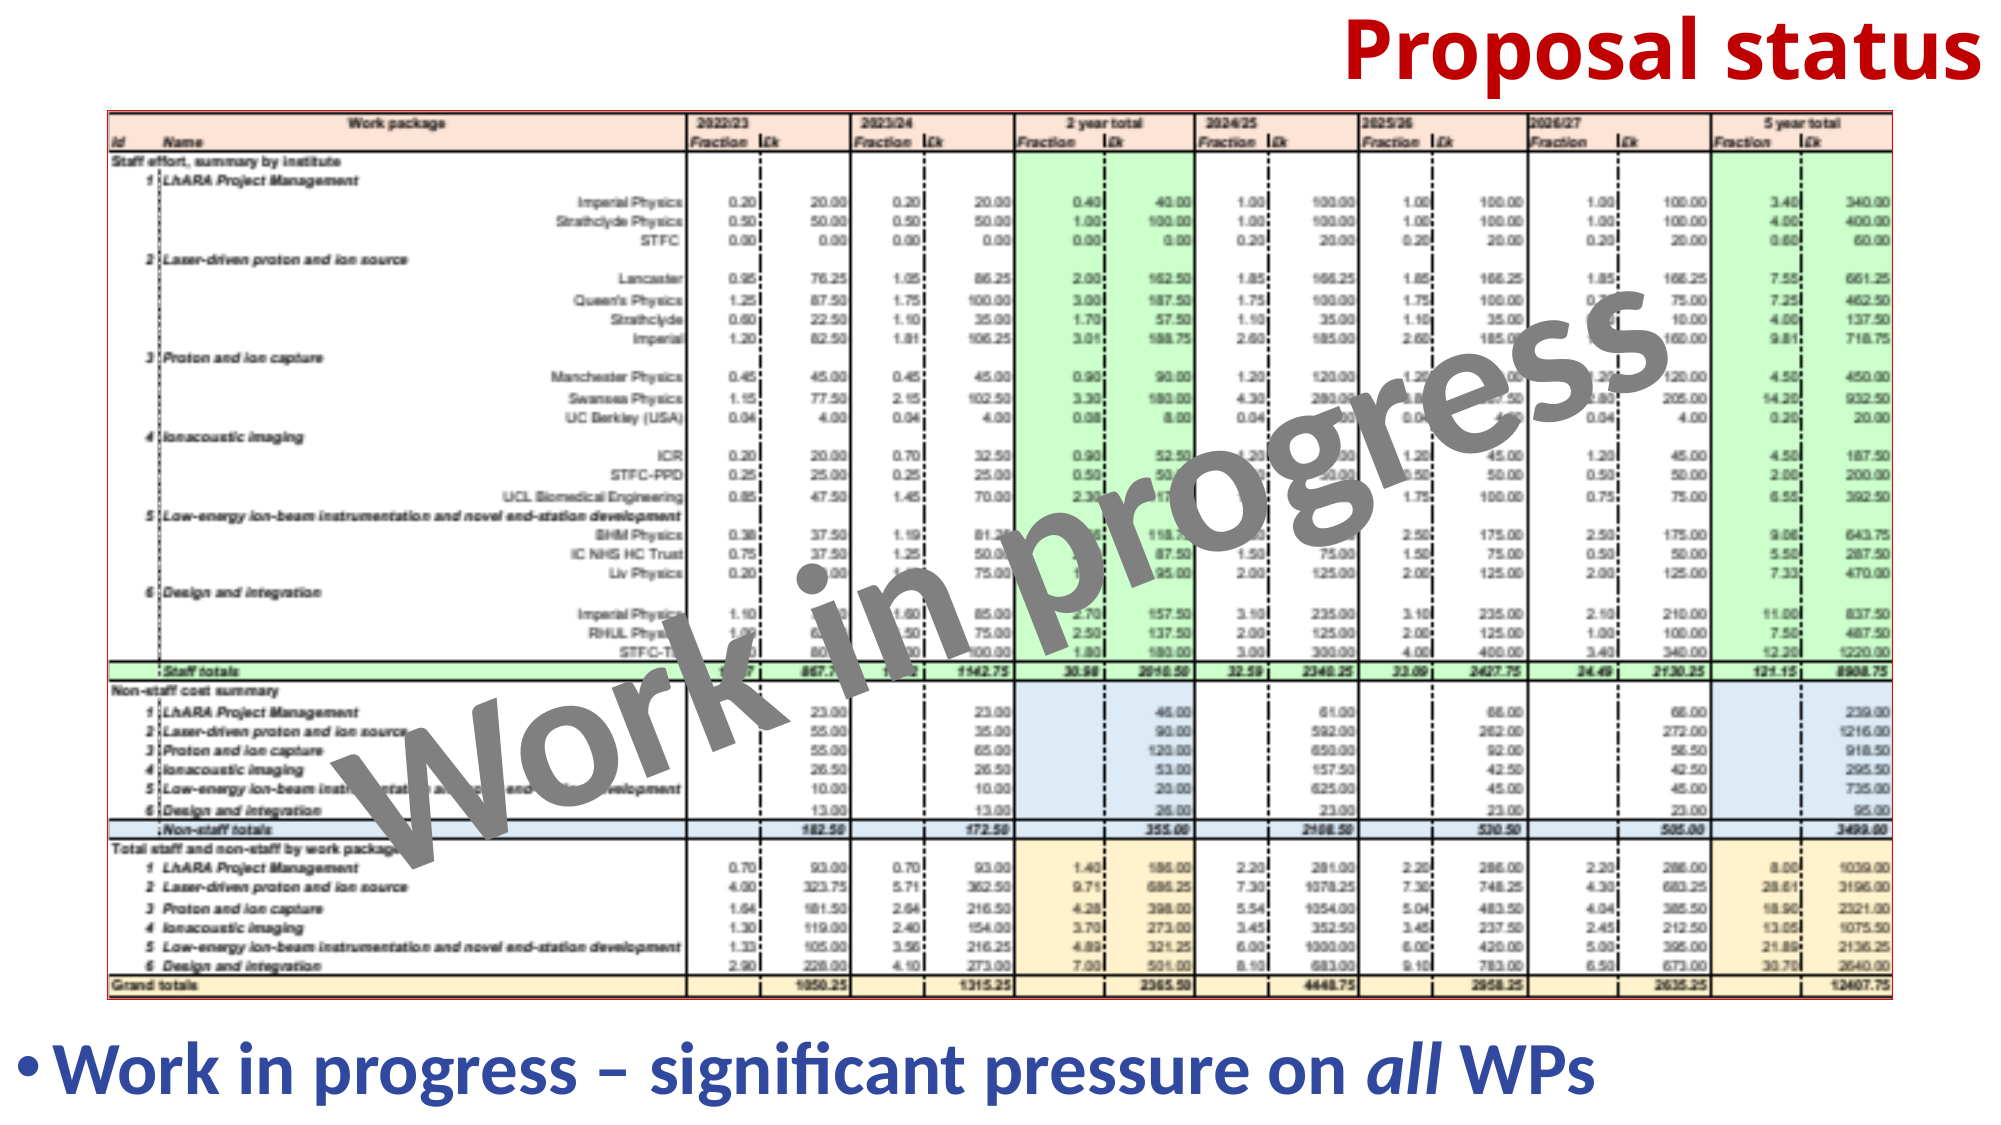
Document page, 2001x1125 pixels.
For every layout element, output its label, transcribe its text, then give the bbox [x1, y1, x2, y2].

list Work in progress – significant pressure on all WPs [0, 1022, 2000, 1125]
picture [107, 110, 1893, 1000]
title Proposal status [0, 0, 2000, 105]
